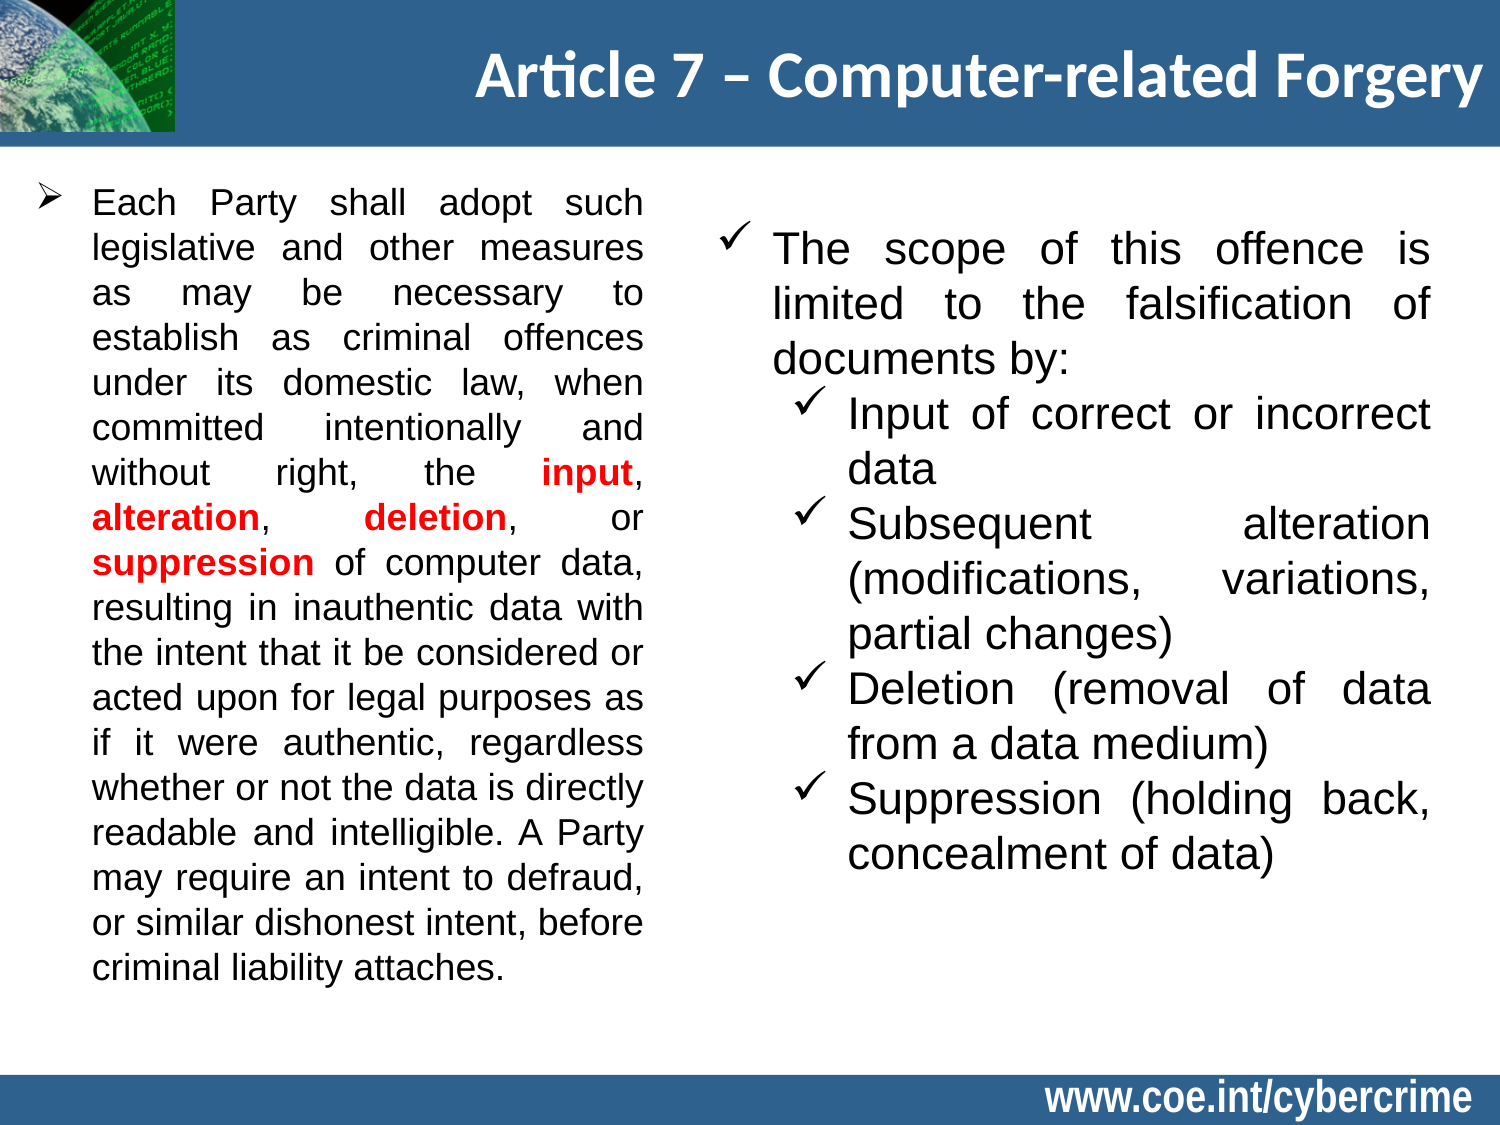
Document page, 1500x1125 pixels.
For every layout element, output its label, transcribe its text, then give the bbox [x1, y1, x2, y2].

text_box The scope of this offence is limited to the falsification of documents by: Input of correct or incorrect data Subsequent alteration (modifications, variations, partial changes) Deletion (removal of data from a data medium) Suppression (holding back, concealment of data) [701, 211, 1447, 886]
picture [0, 0, 175, 132]
text_box www.coe.int/cybercrime [1030, 1059, 1500, 1125]
text_box Each Party shall adopt such legislative and other measures as may be necessary to establish as criminal offences under its domestic law, when committed intentionally and without right, the input, alteration, deletion, or suppression of computer data, resulting in inauthentic data with the intent that it be considered or acted upon for legal purposes as if it were authentic, regardless whether or not the data is directly readable and intelligible. A Party may require an intent to defraud, or similar dishonest intent, before criminal liability attaches. [20, 170, 659, 996]
text_box [0, 1073, 1030, 1125]
text_box Article 7 – Computer-related Forgery [0, 0, 1500, 149]
